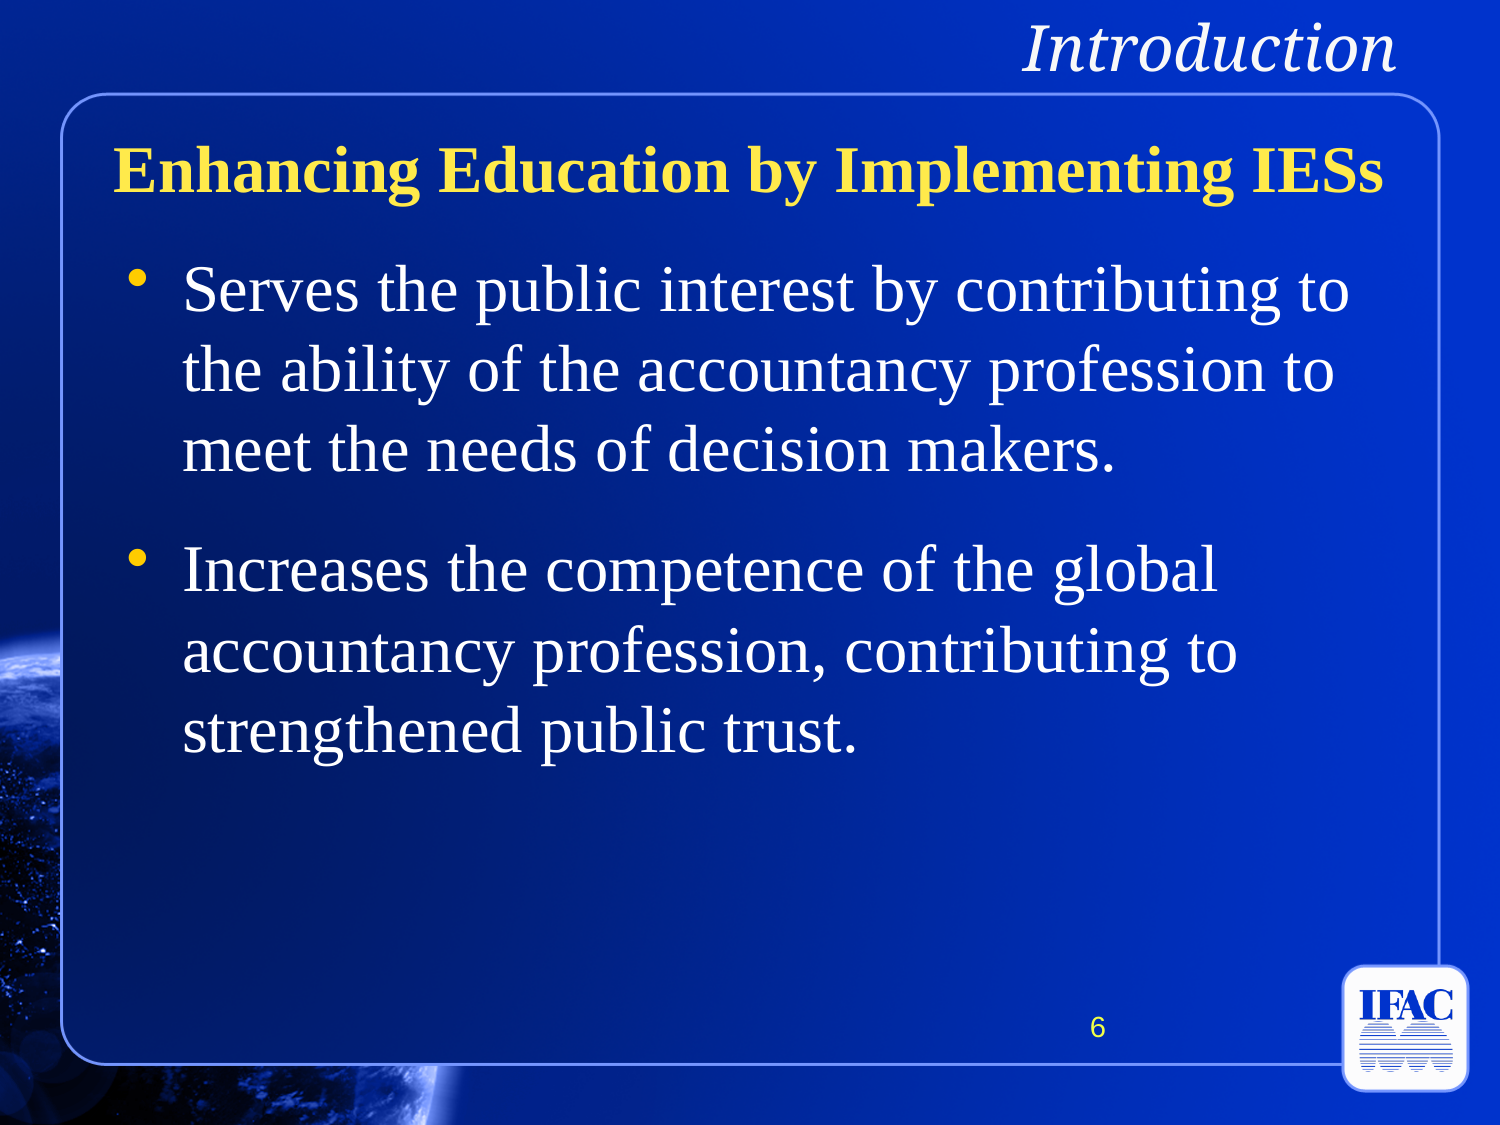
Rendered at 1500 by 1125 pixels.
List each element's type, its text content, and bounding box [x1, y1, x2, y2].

slide_number 6 [1074, 1001, 1425, 1080]
list Serves the public interest by contributing to the ability of the accountancy profession to meet the needs of decision makers. Increases the competence of the global accountancy profession, contributing to strengthened public trust. [110, 237, 1414, 990]
list Enhancing Education by Implementing IESs [98, 118, 1447, 215]
picture [0, 0, 1500, 1125]
title Introduction [149, 0, 1414, 92]
